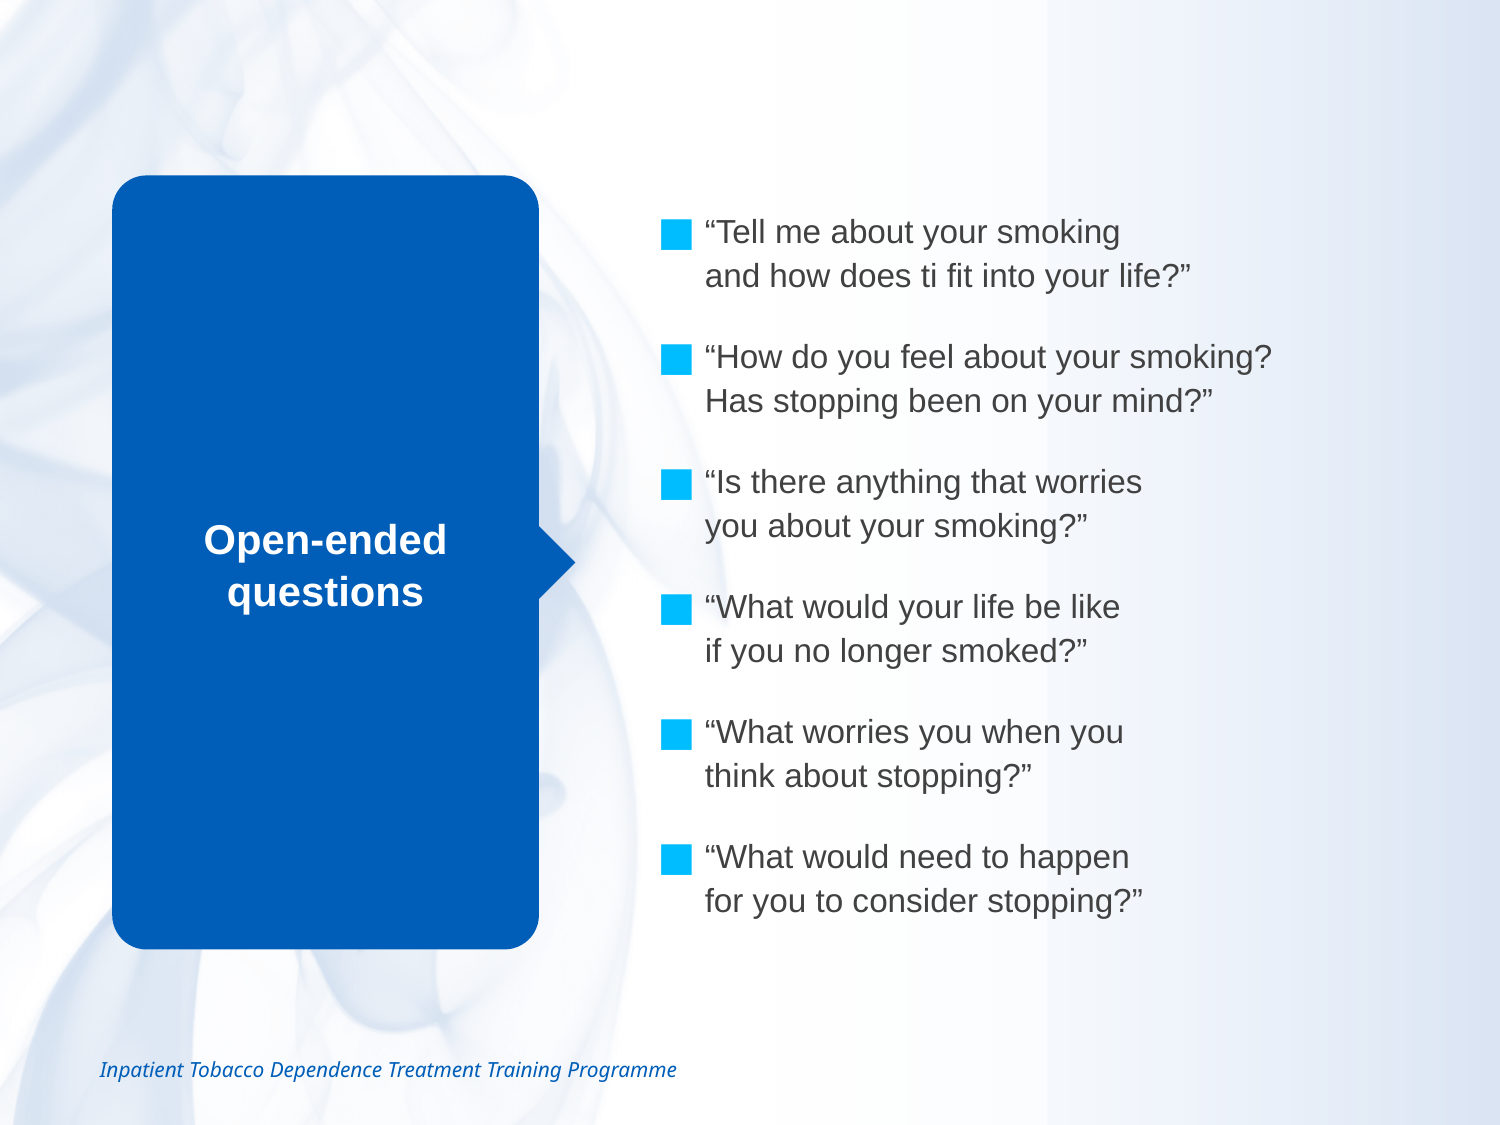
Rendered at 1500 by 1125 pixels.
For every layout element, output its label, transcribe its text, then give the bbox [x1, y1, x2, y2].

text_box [111, 175, 560, 950]
picture [0, 0, 1047, 1125]
list “Tell me about your smoking and how does ti fit into your life?” “How do you feel about your smoking? Has stopping been on your mind?” “Is there anything that worries you about your smoking?” “What would your life be like if you no longer smoked?” “What worries you when you think about stopping?” “What would need to happen for you to consider stopping?” [1051, 175, 1403, 950]
text_box [1048, 0, 1500, 1125]
